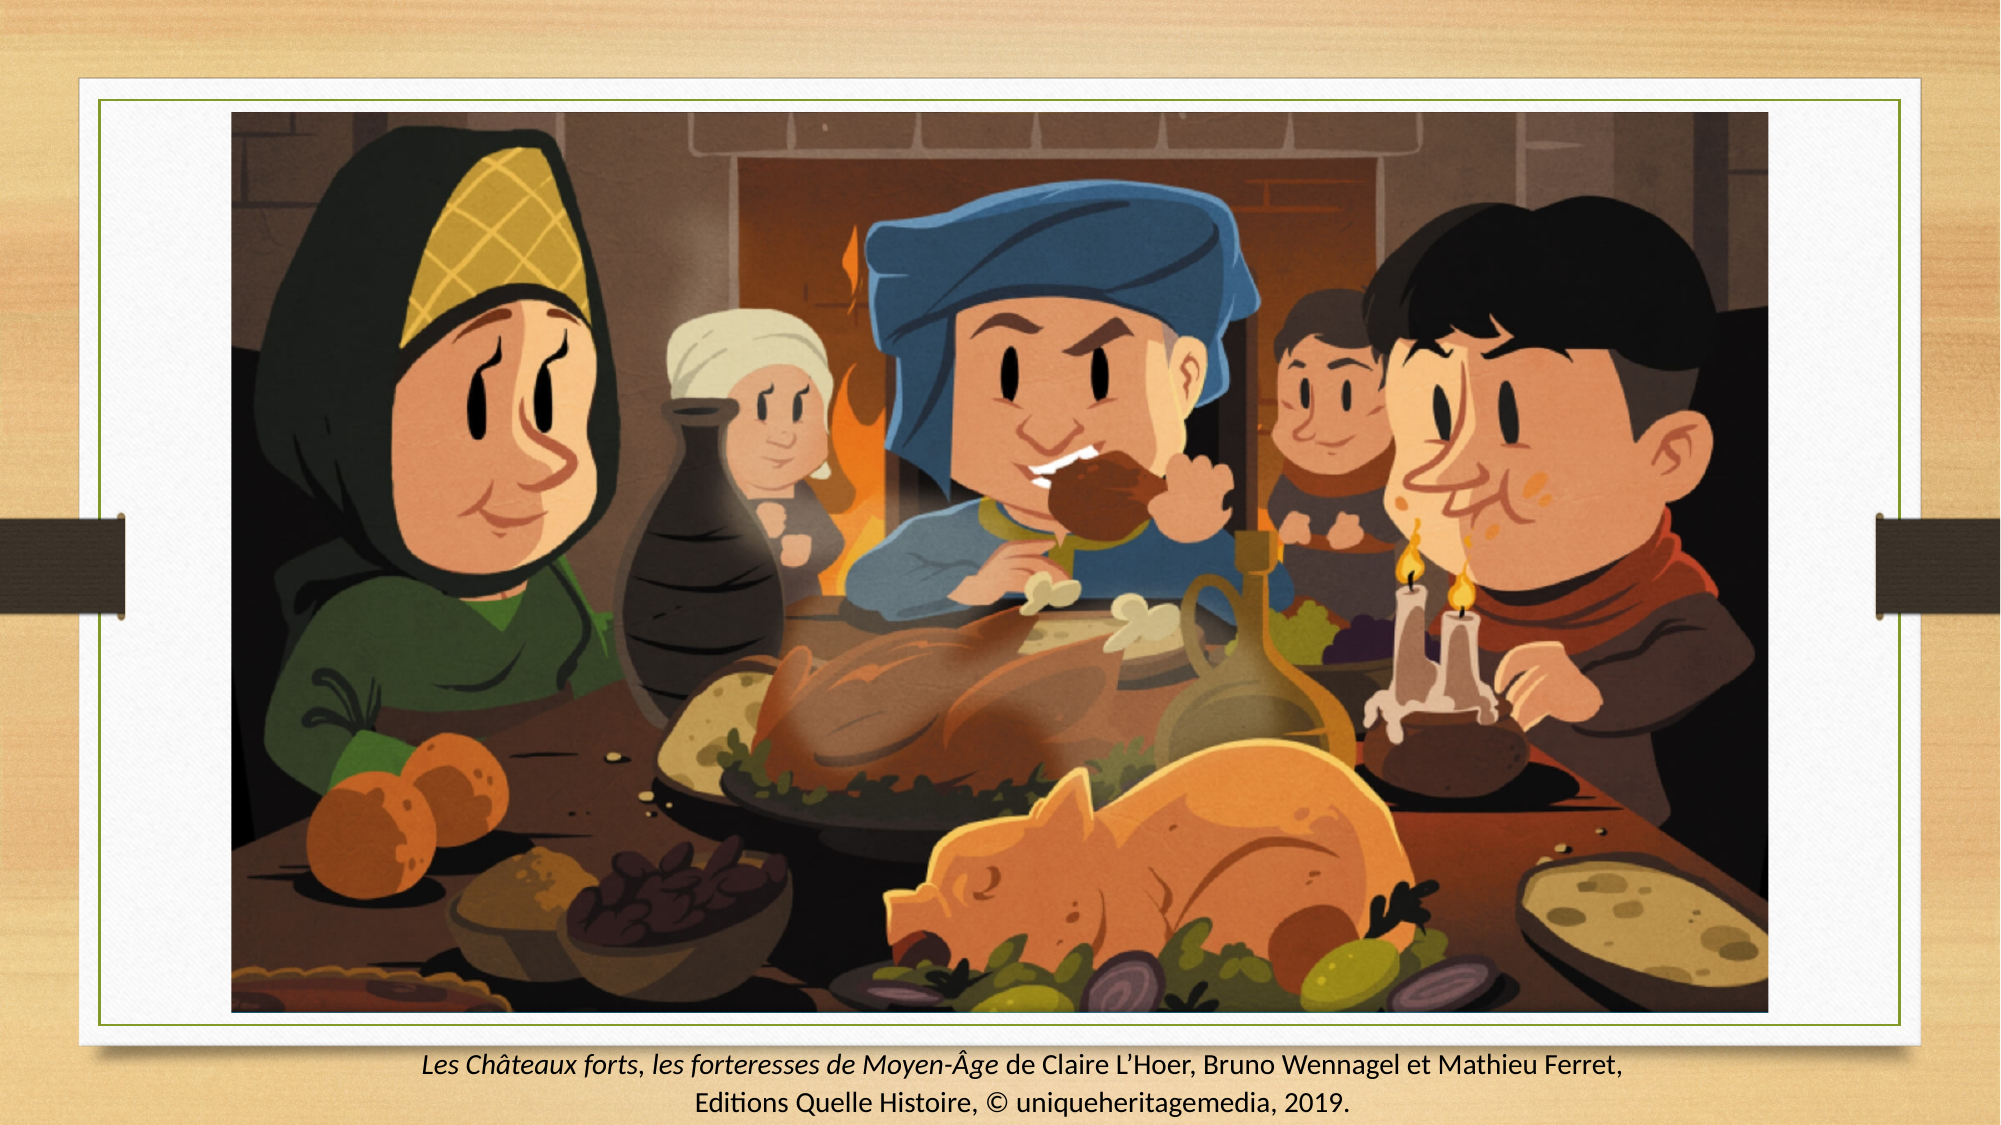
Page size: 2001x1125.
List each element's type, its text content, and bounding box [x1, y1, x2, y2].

picture [0, 0, 2001, 1125]
text_box Les Châteaux forts, les forteresses de Moyen-Âge de Claire L’Hoer, Bruno Wennagel et Mathieu Ferret, Editions Quelle Histoire, © uniqueheritagemedia, 2019. [380, 1035, 1665, 1125]
